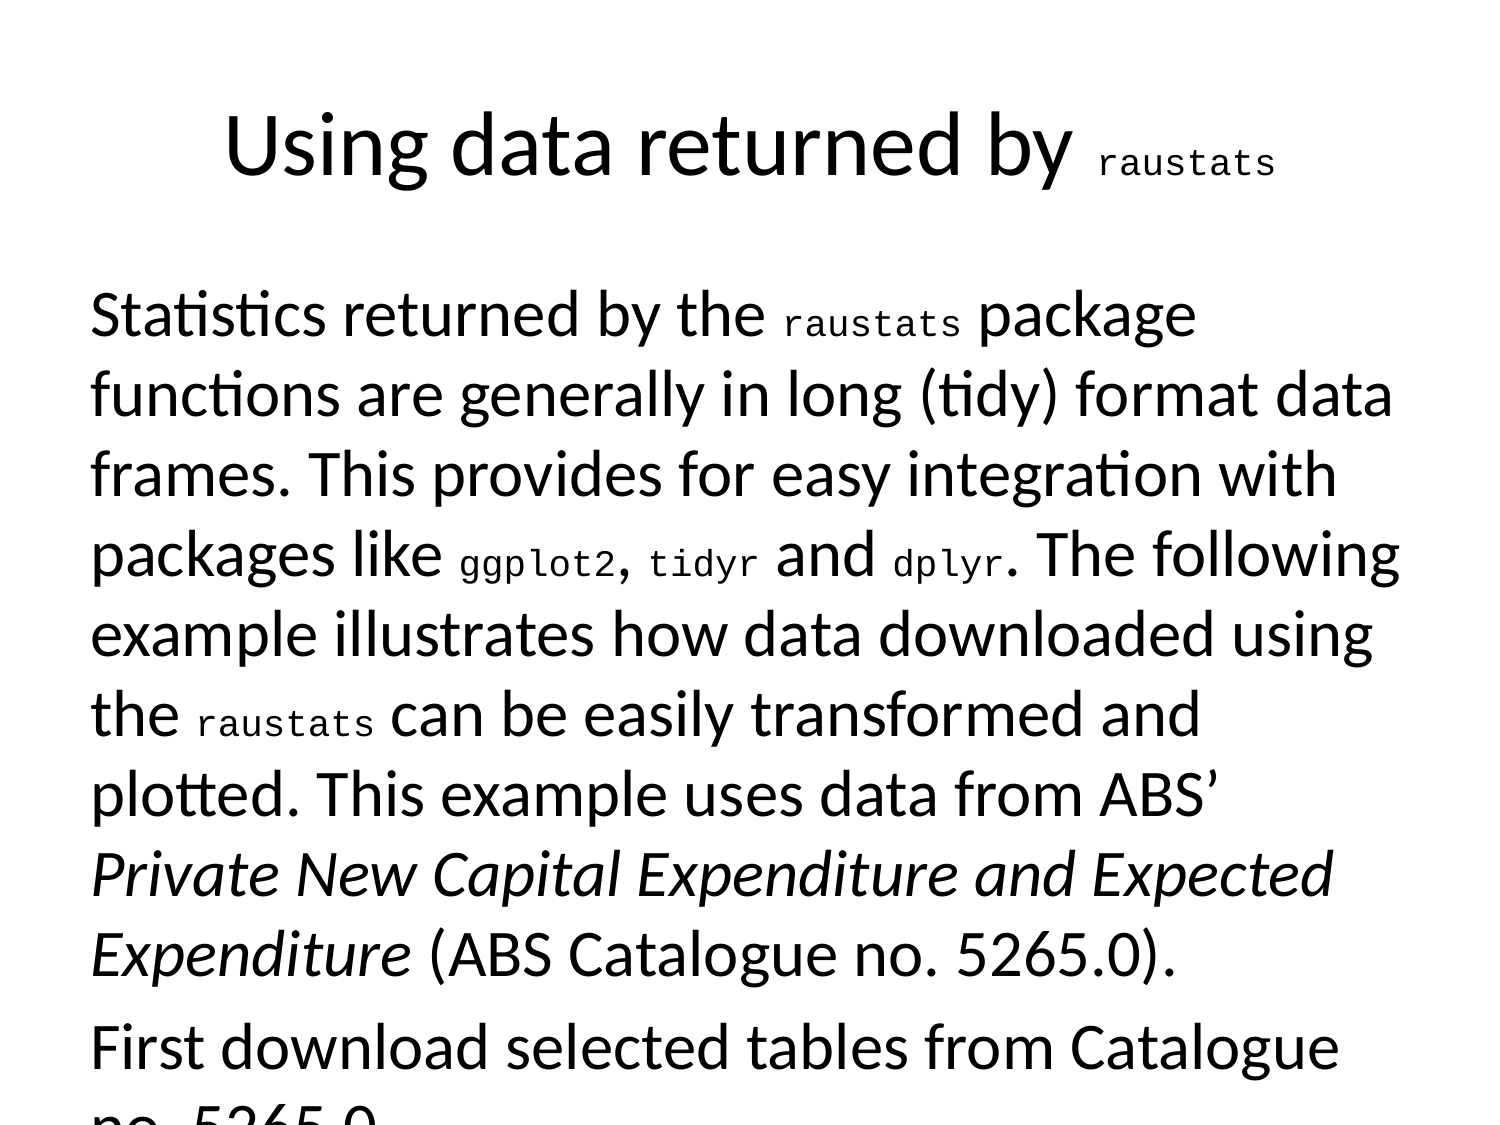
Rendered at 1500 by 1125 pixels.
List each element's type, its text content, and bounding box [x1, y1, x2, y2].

title Using data returned by raustats [75, 45, 1425, 233]
list Statistics returned by the raustats package functions are generally in long (tidy) format data frames. This provides for easy integration with packages like ggplot2, tidyr and dplyr. The following example illustrates how data downloaded using the raustats can be easily transformed and plotted. This example uses data from ABS’ Private New Capital Expenditure and Expected Expenditure (ABS Catalogue no. 5265.0). First download selected tables from Catalogue no. 5265.0. capex_q <- abs_cat_stats("5625.0", tables=c("Actual Expenditure by Type of Asset and Industry - Current Prices", "Actual Expenditure, By Type of Industry - Chain Volume Measures", "Actual and Expected Capital Expenditure by Industry.+:Current Prices")); Then add a new variable denoting Australian state/territory. library(dplyr) ## Add state/territory variable capex_q <- capex_q %>% mutate(state = sub(sprintf(".*(%s).*", paste(c("New South Wales","Victoria","Queensland","South Australia", "Western Australia","Tasmania","Northern Territory", "Australian Capital Territory","Total \\(State\\)"), collapse="|")), "\\1", data_item_description, ignore.case=TRUE)); Finally, plot quarterly time series mining sector capital expenditure (at current prices) by Australian state and territory using ggplot. library(ggplot2) ## Filter mining capital expenditure capex_q_min <- capex_q %>% filter(grepl("mining", data_item_description, ignore.case=TRUE)) %>% filter(grepl("actual", data_item_description, ignore.case=TRUE)) %>% filter(grepl("current price", data_item_description, ignore.case=TRUE)) %>% filter(grepl("Total \\(Type of Asset.+\\)", data_item_description, ignore.case=TRUE)) ggplot(data=capex_q_min) + geom_line(aes(x=date, y=value/10^3, colour=state)) + scale_x_date(date_labels="%b\n%Y") + scale_y_continuous(limits=c(0, NA)) + labs(title="Australian mining sector capital expenditure, by state", y="Capital expenditure ($ billion)", x=NULL) + guides(colour = guide_legend(title=NULL)) + theme(plot.title = element_text(hjust=0.5), legend.box = "horizontal", legend.position = "bottom", axis.text.x=element_text(angle=0, size=8)); [75, 262, 1425, 1005]
